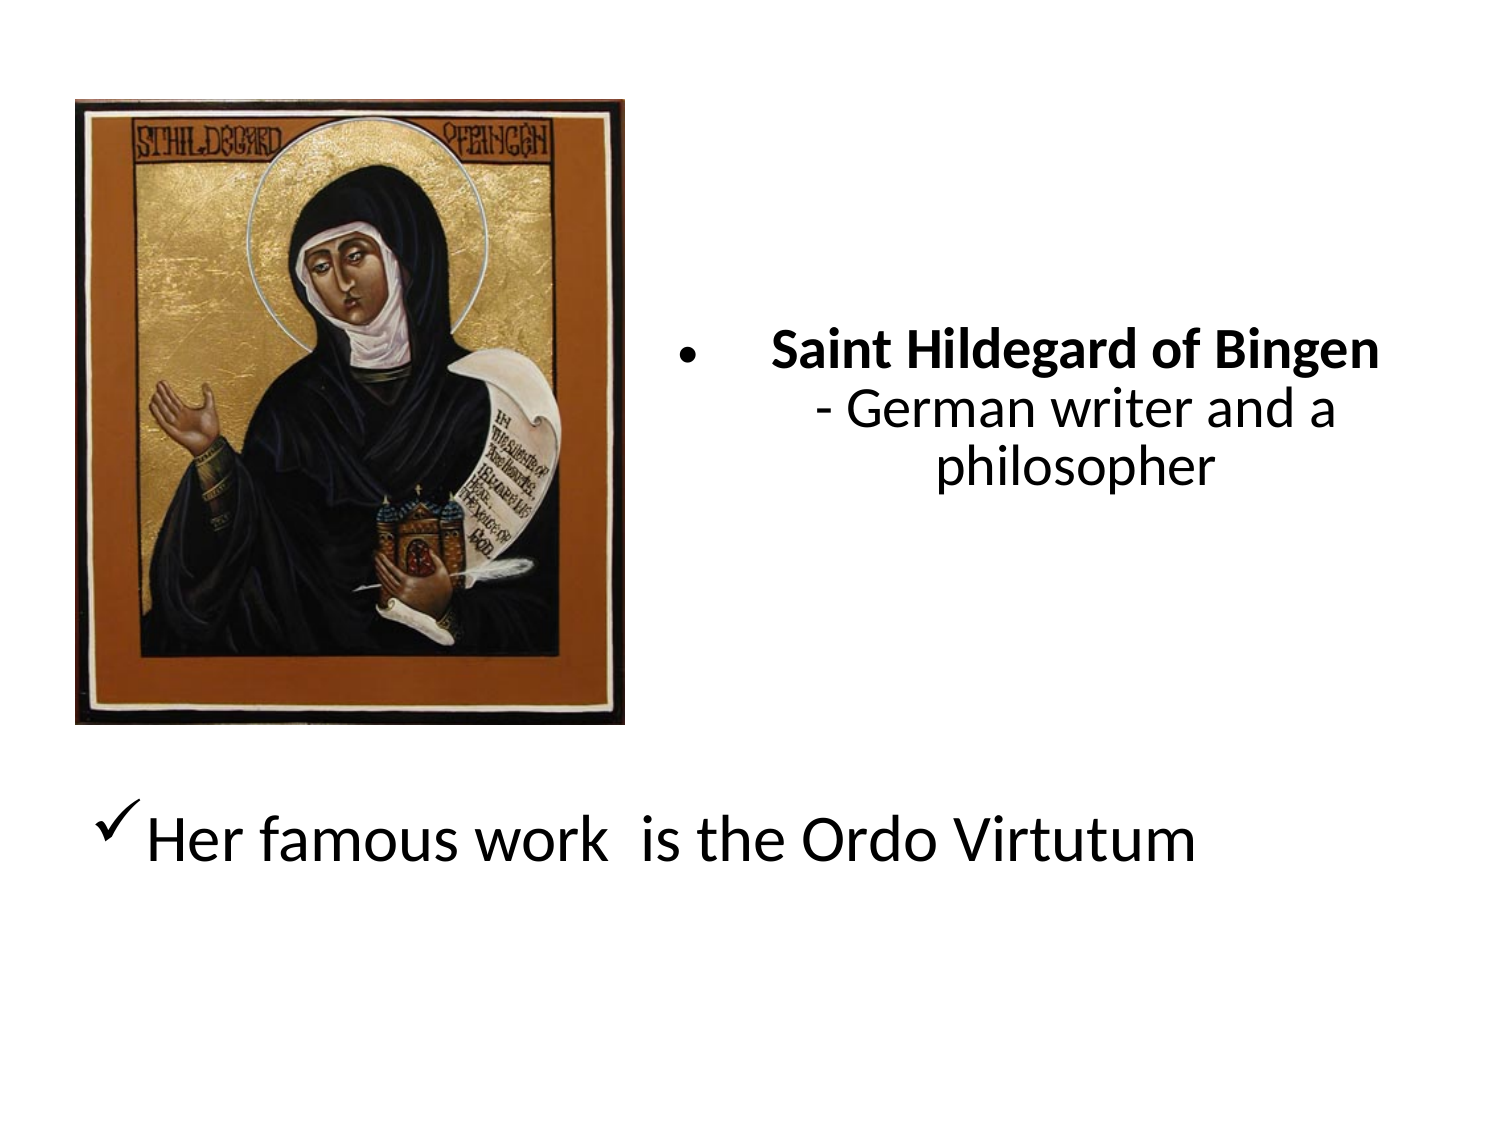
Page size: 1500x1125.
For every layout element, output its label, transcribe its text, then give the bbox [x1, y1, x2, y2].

list Her famous work is the Ordo Virtutum [75, 787, 1425, 988]
title Saint Hildegard of Bingen - German writer and a philosopher [629, 249, 1436, 575]
picture [74, 99, 626, 726]
